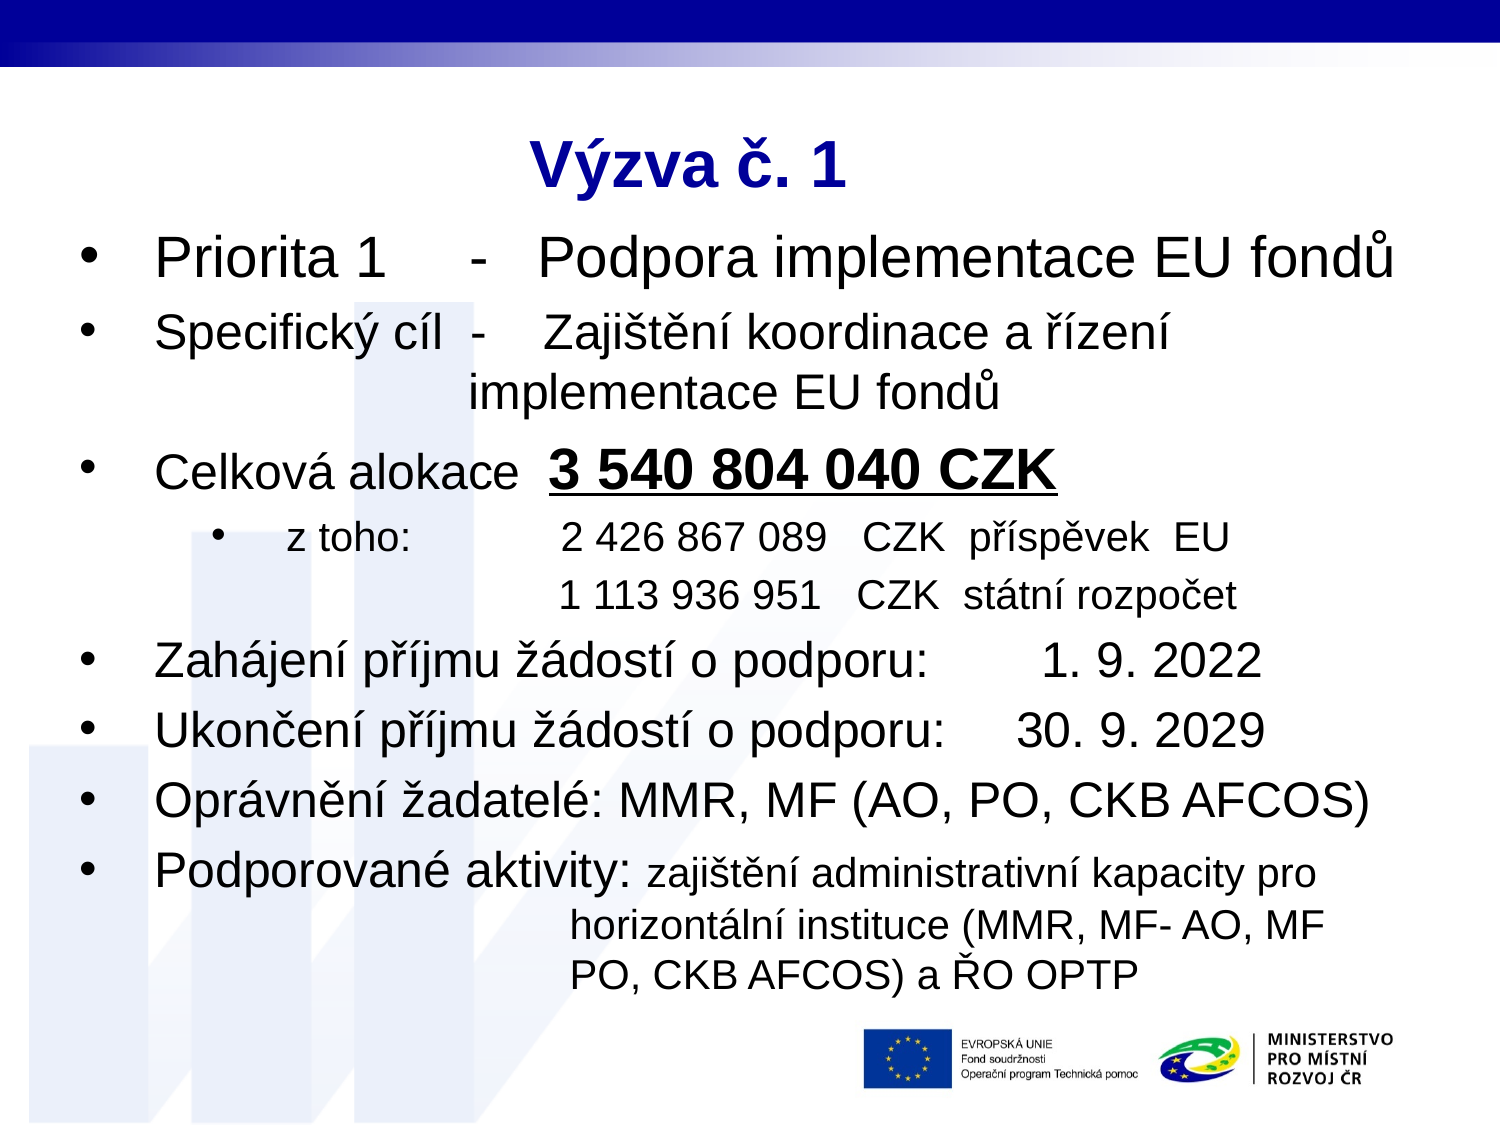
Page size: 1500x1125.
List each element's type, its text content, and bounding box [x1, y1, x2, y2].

list Priorita 1 - Podpora implementace EU fondů Specifický cíl - Zajištění koordinace a řízení implementace EU fondů Celková alokace 3 540 804 040 CZK z toho: 2 426 867 089 CZK příspěvek EU 1 113 936 951 CZK státní rozpočet Zahájení příjmu žádostí o podporu: 1. 9. 2022 Ukončení příjmu žádostí o podporu: 30. 9. 2029 Oprávnění žadatelé: MMR, MF (AO, PO, CKB AFCOS) Podporované aktivity: zajištění administrativní kapacity pro horizontální instituce (MMR, MF- AO, MF PO, CKB AFCOS) a ŘO OPTP [64, 212, 1425, 1012]
title Výzva č. 1 [64, 113, 1425, 197]
picture [29, 302, 1412, 1125]
